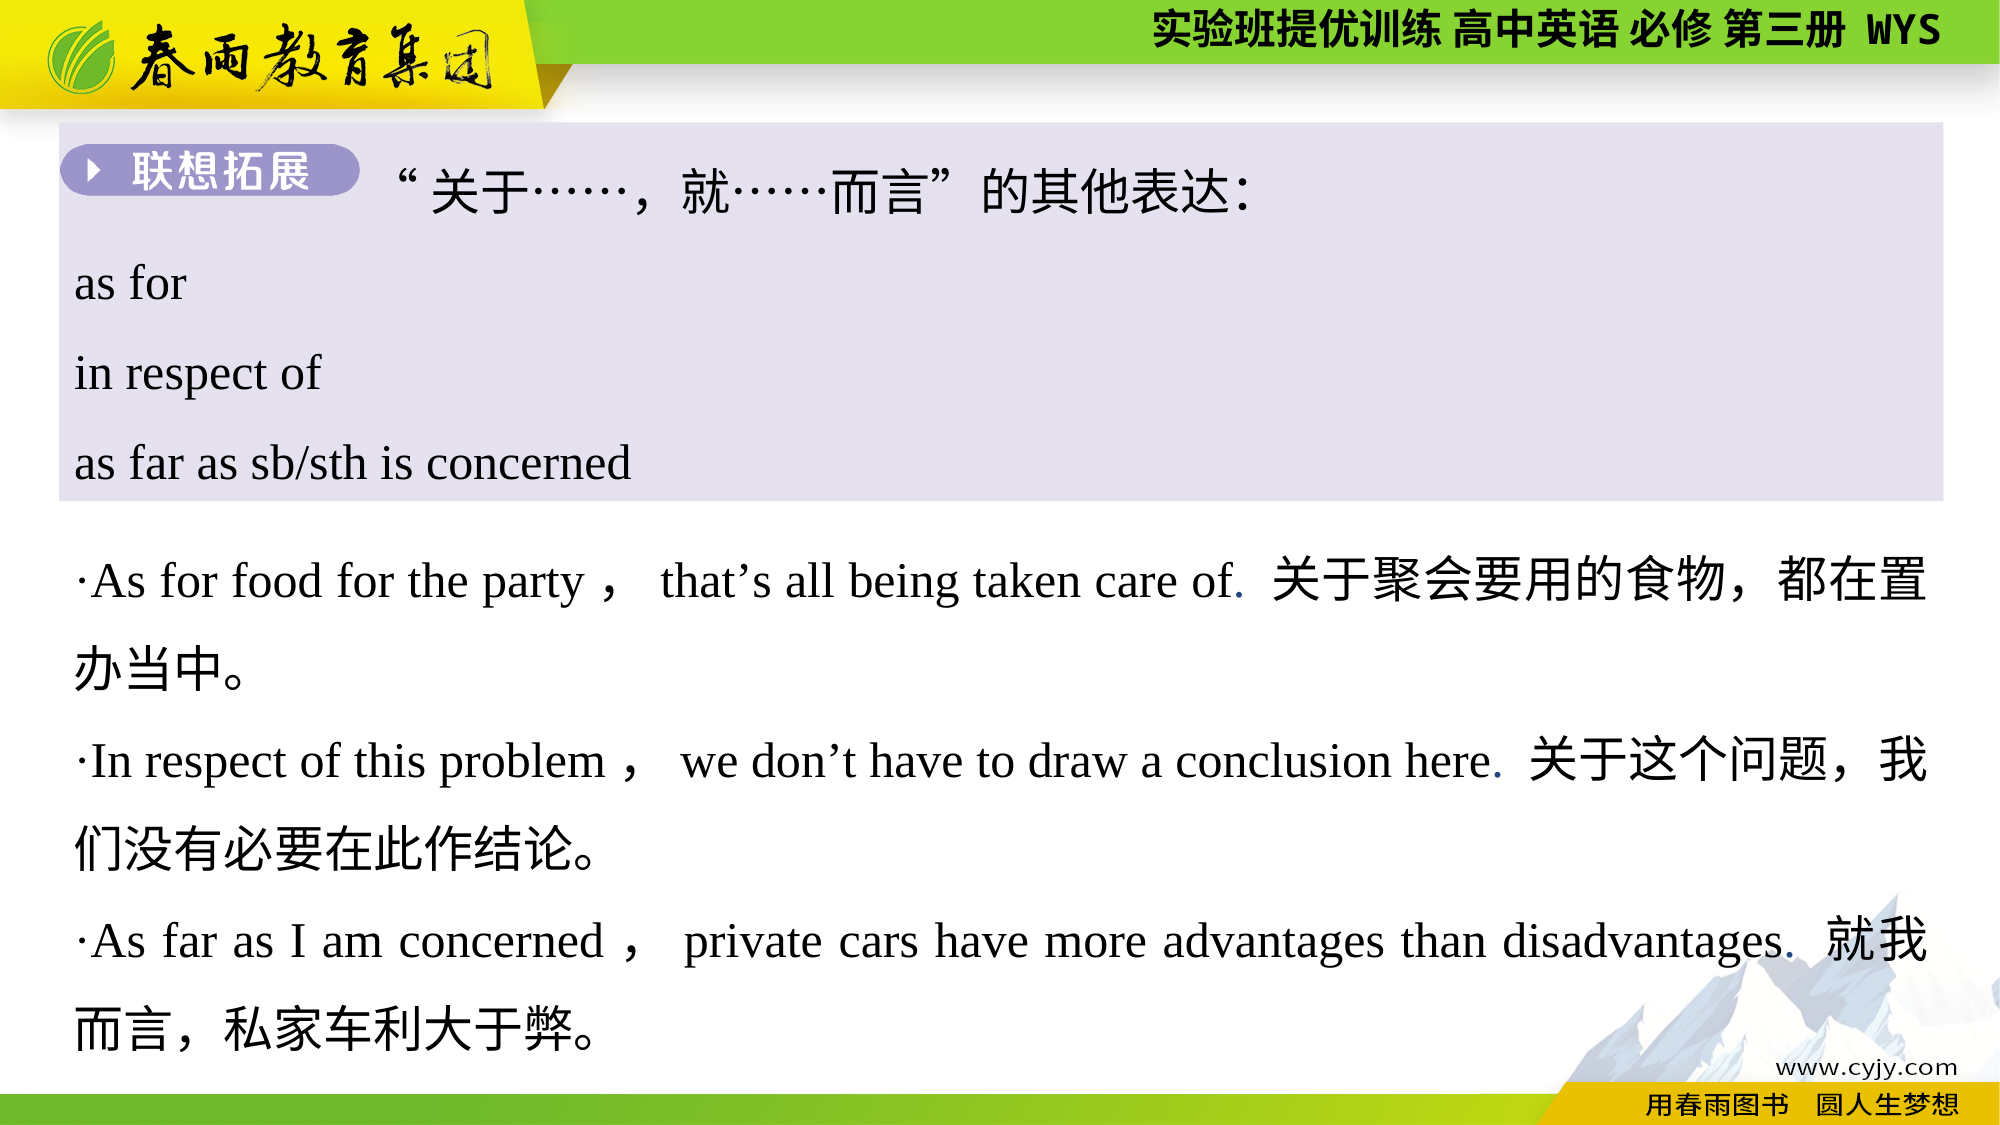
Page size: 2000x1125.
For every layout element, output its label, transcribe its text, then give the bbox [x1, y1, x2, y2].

picture [0, 0, 2000, 1125]
text_box ·As for food for the party，that’s all being taken care of. 关于聚会要用的食物，都在置办当中。 ·In respect of this problem，we don’t have to draw a conclusion here. 关于这个问题，我们没有必要在此作结论。 ·As far as I am concerned，private cars have more advantages than disadvantages. 就我而言，私家车利大于弊。 [59, 509, 1944, 1065]
list “关于……，就……而言”的其他表达： as for in respect of as far as sb/sth is concerned [59, 122, 1944, 502]
